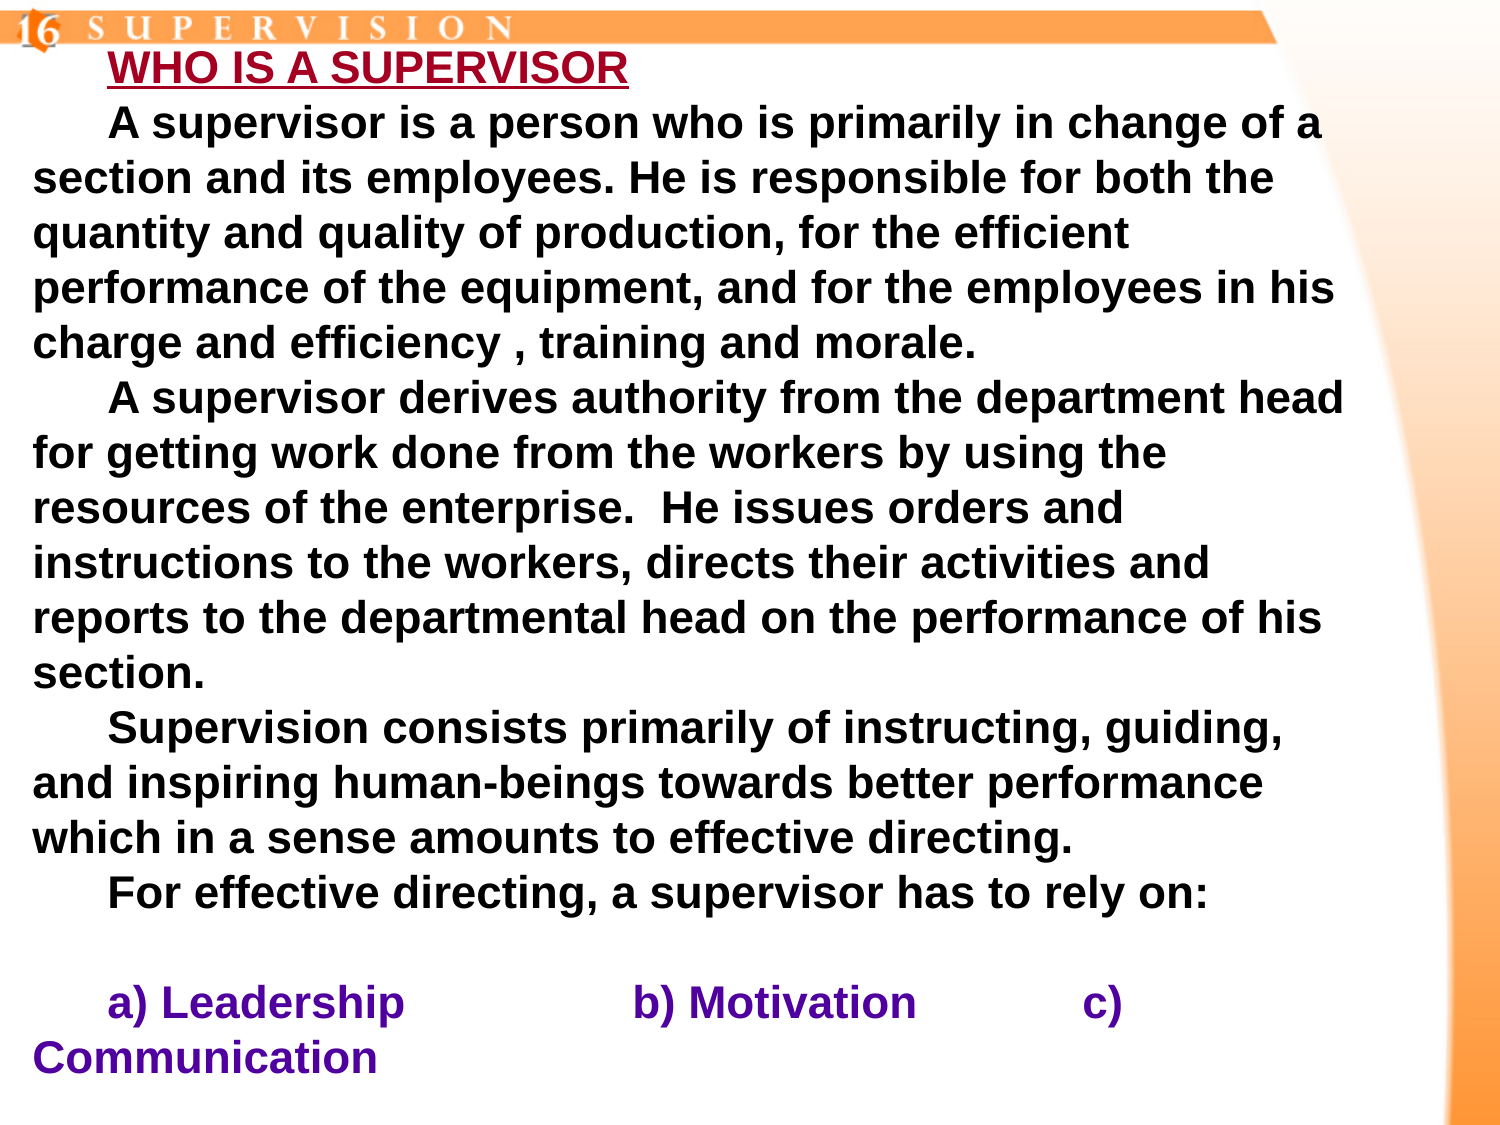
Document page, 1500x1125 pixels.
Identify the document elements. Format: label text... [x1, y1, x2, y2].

picture [0, 0, 1500, 1125]
text_box WHO IS A SUPERVISOR A supervisor is a person who is primarily in change of a section and its employees. He is responsible for both the quantity and quality of production, for the efficient performance of the equipment, and for the employees in his charge and efficiency , training and morale. A supervisor derives authority from the department head for getting work done from the workers by using the resources of the enterprise. He issues orders and instructions to the workers, directs their activities and reports to the departmental head on the performance of his section. Supervision consists primarily of instructing, guiding, and inspiring human-beings towards better performance which in a sense amounts to effective directing. For effective directing, a supervisor has to rely on: a) Leadership b) Motivation c) Communication [17, 30, 1388, 1090]
